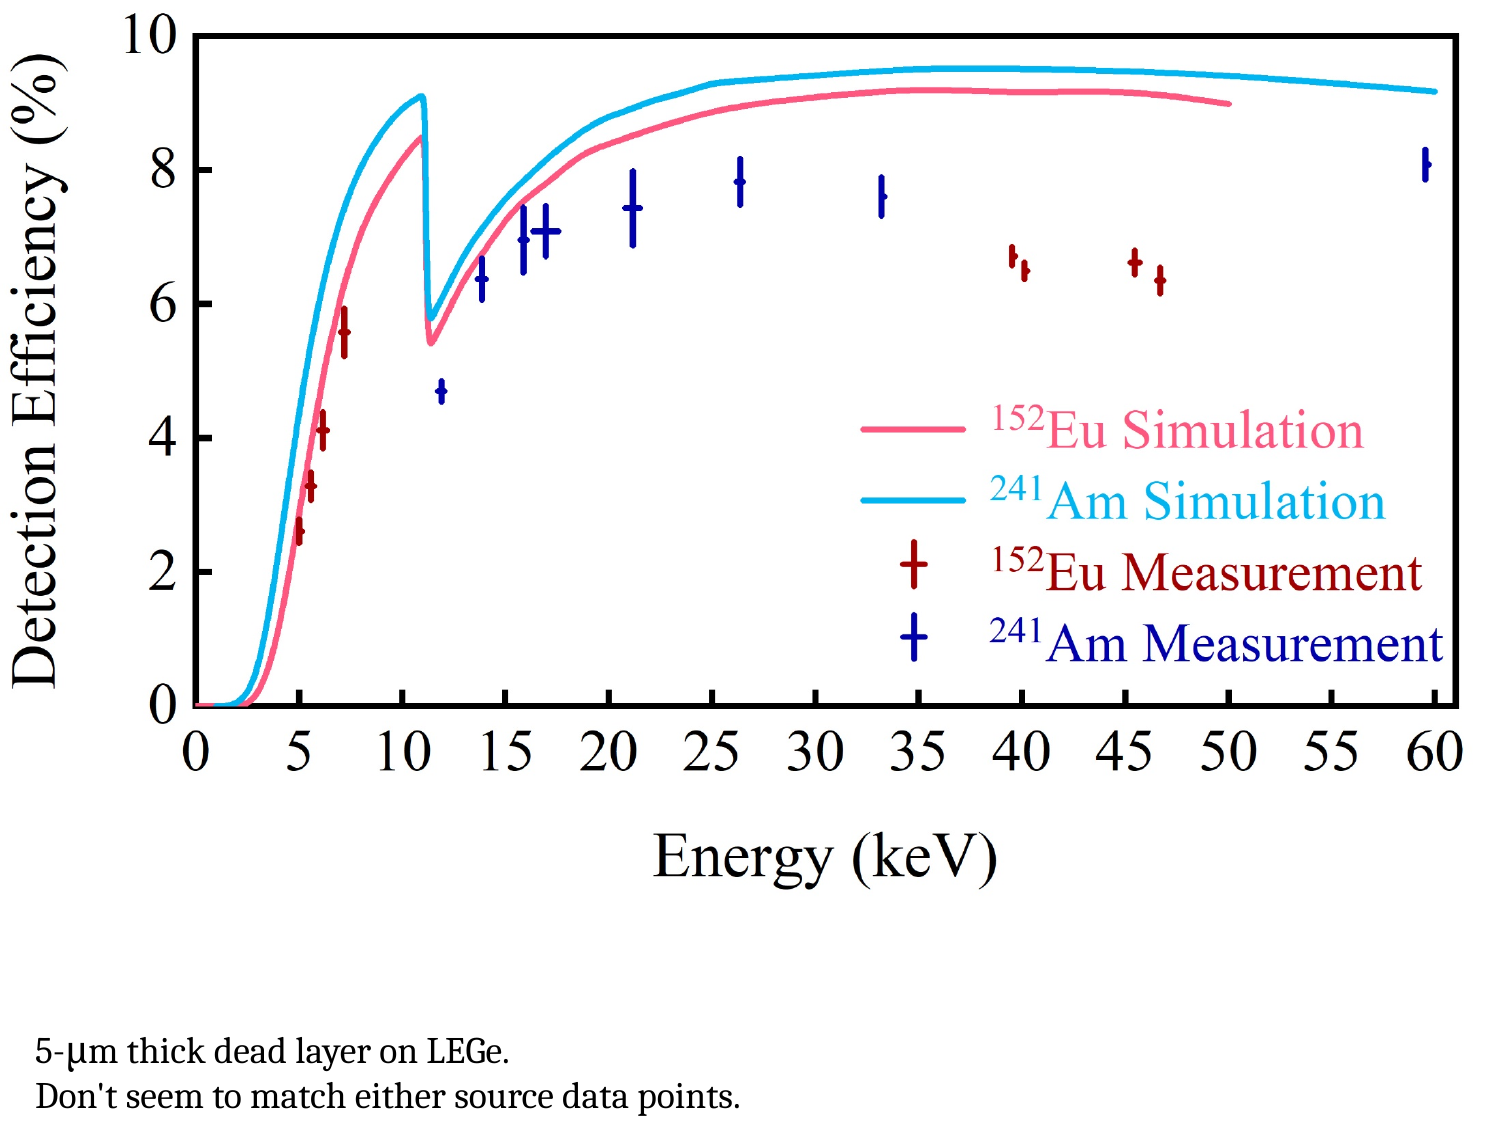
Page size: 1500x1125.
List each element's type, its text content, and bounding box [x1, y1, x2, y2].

text_box 5-μm thick dead layer on LEGe. Don't seem to match either source data points. [20, 1018, 757, 1124]
picture [0, 0, 1500, 905]
